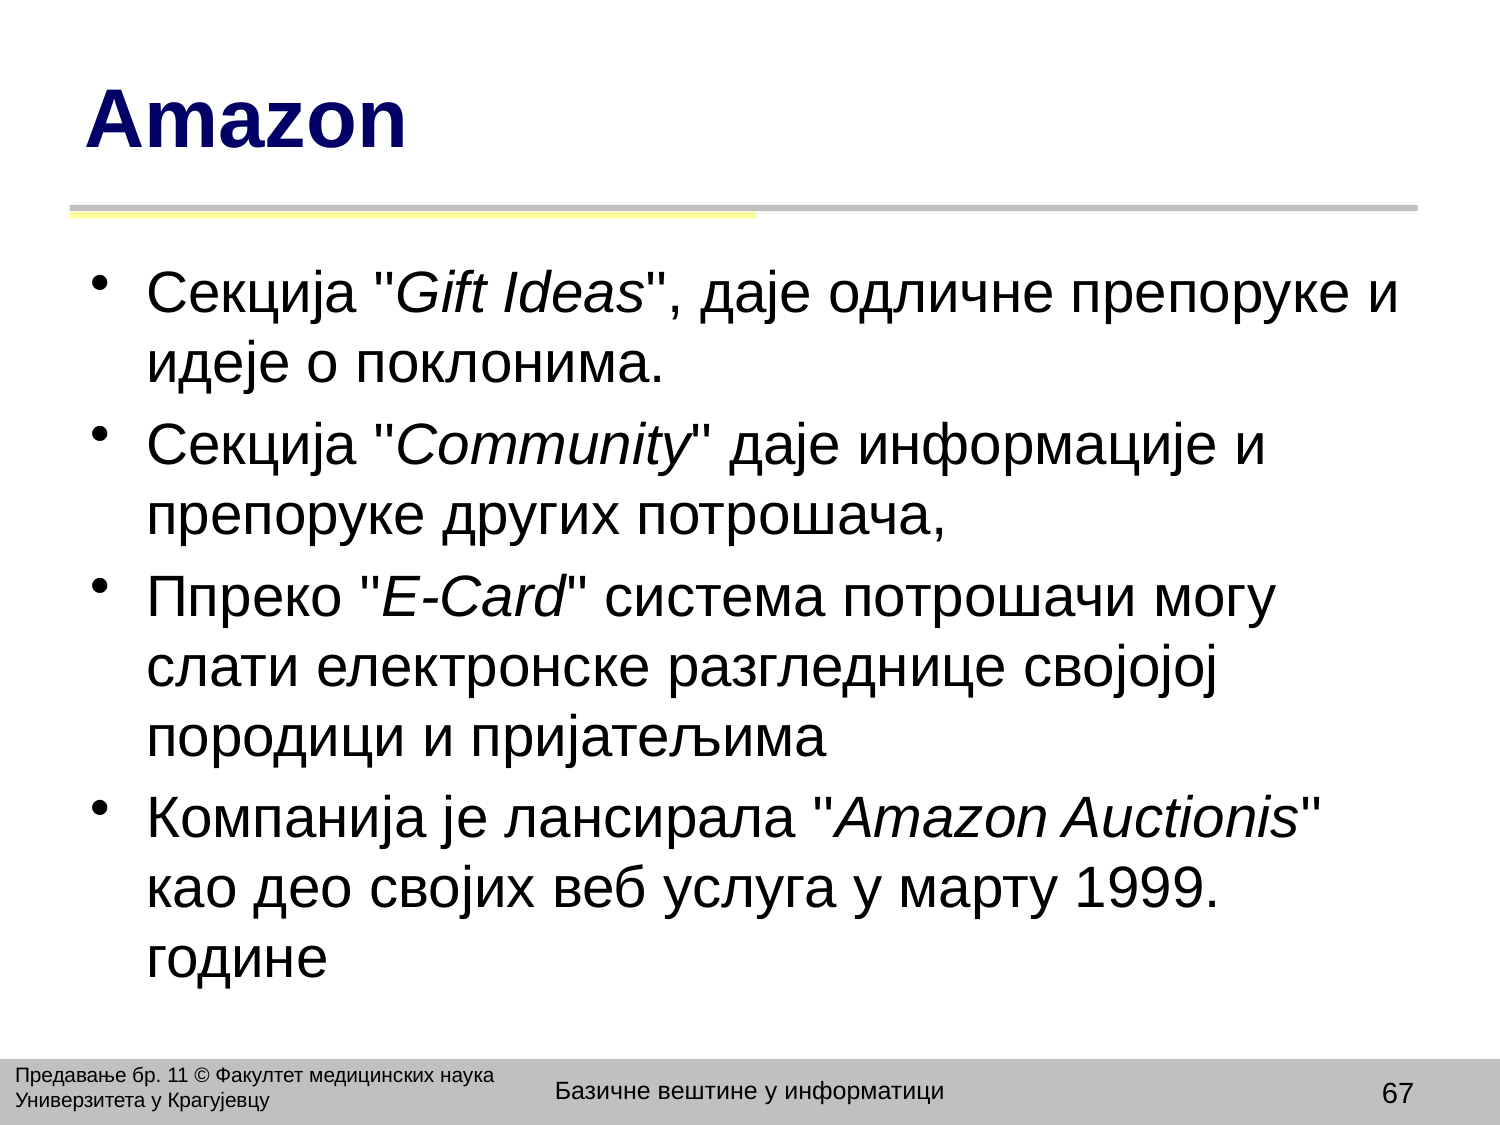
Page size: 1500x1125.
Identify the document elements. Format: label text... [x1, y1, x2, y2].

list Секција ''Gift Ideas'', даје одличне препоруке и идеје о поклонима. Секција ''Community'' даје информације и препоруке других потрошача, Ппреко ''E-Card'' система потрошачи могу слати електронске разгледнице својојој породици и пријатељима Компанија је лансирала ''Amazon Auctionis'' као део својих веб услуга у марту 1999. године [74, 246, 1426, 1023]
slide_number 67 [1079, 1066, 1430, 1125]
slide_number Предавање бр. 11 © Факултет медицинских наука Универзитета у Крагујевцу [0, 1053, 621, 1108]
footer Базичне вештине у информатици [512, 1066, 988, 1125]
title Amazon [69, 19, 1426, 208]
